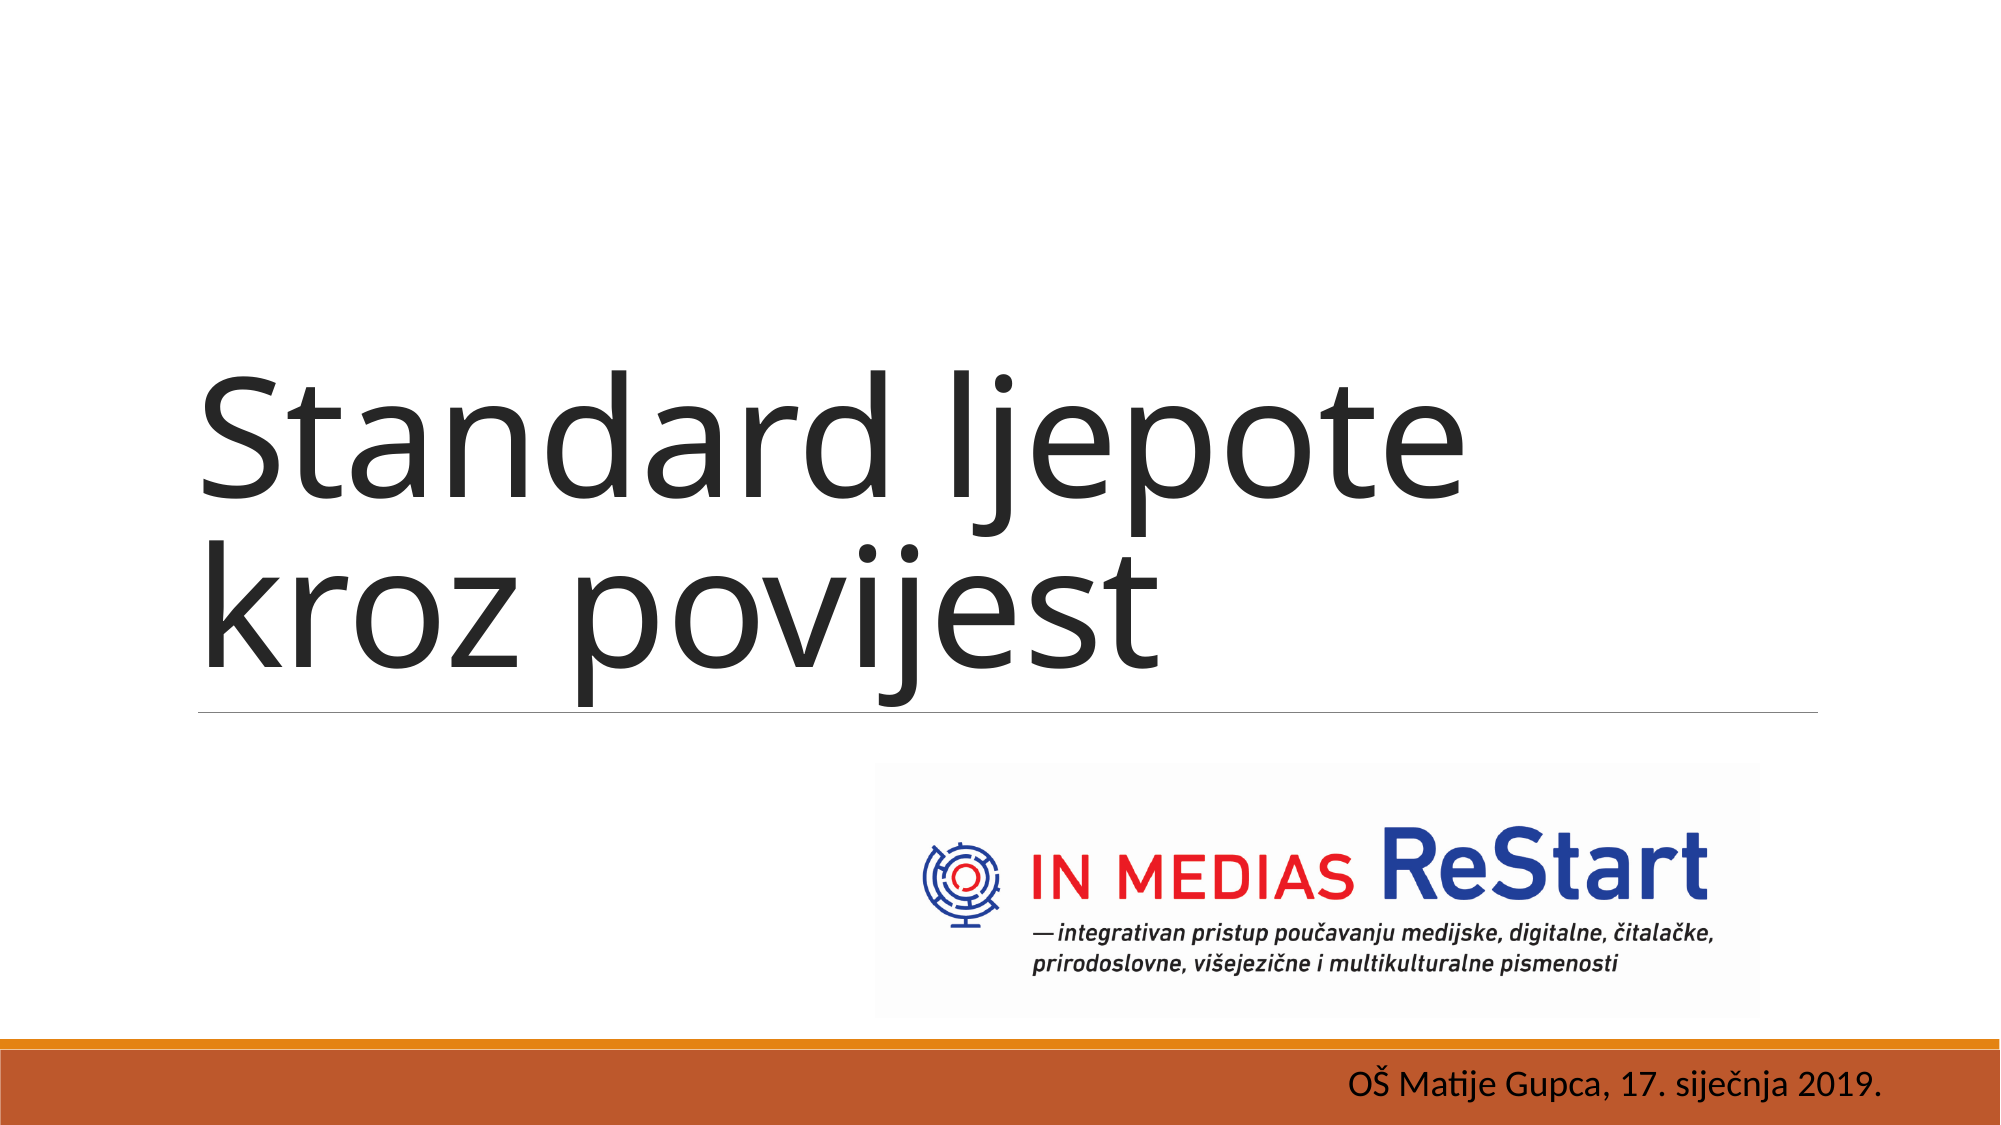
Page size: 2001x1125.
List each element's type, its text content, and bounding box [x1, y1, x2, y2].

title Standard ljepote kroz povijest [180, 124, 1830, 710]
text_box OŠ Matije Gupca, 17. siječnja 2019. [1333, 1051, 1938, 1112]
picture [874, 763, 1760, 1019]
